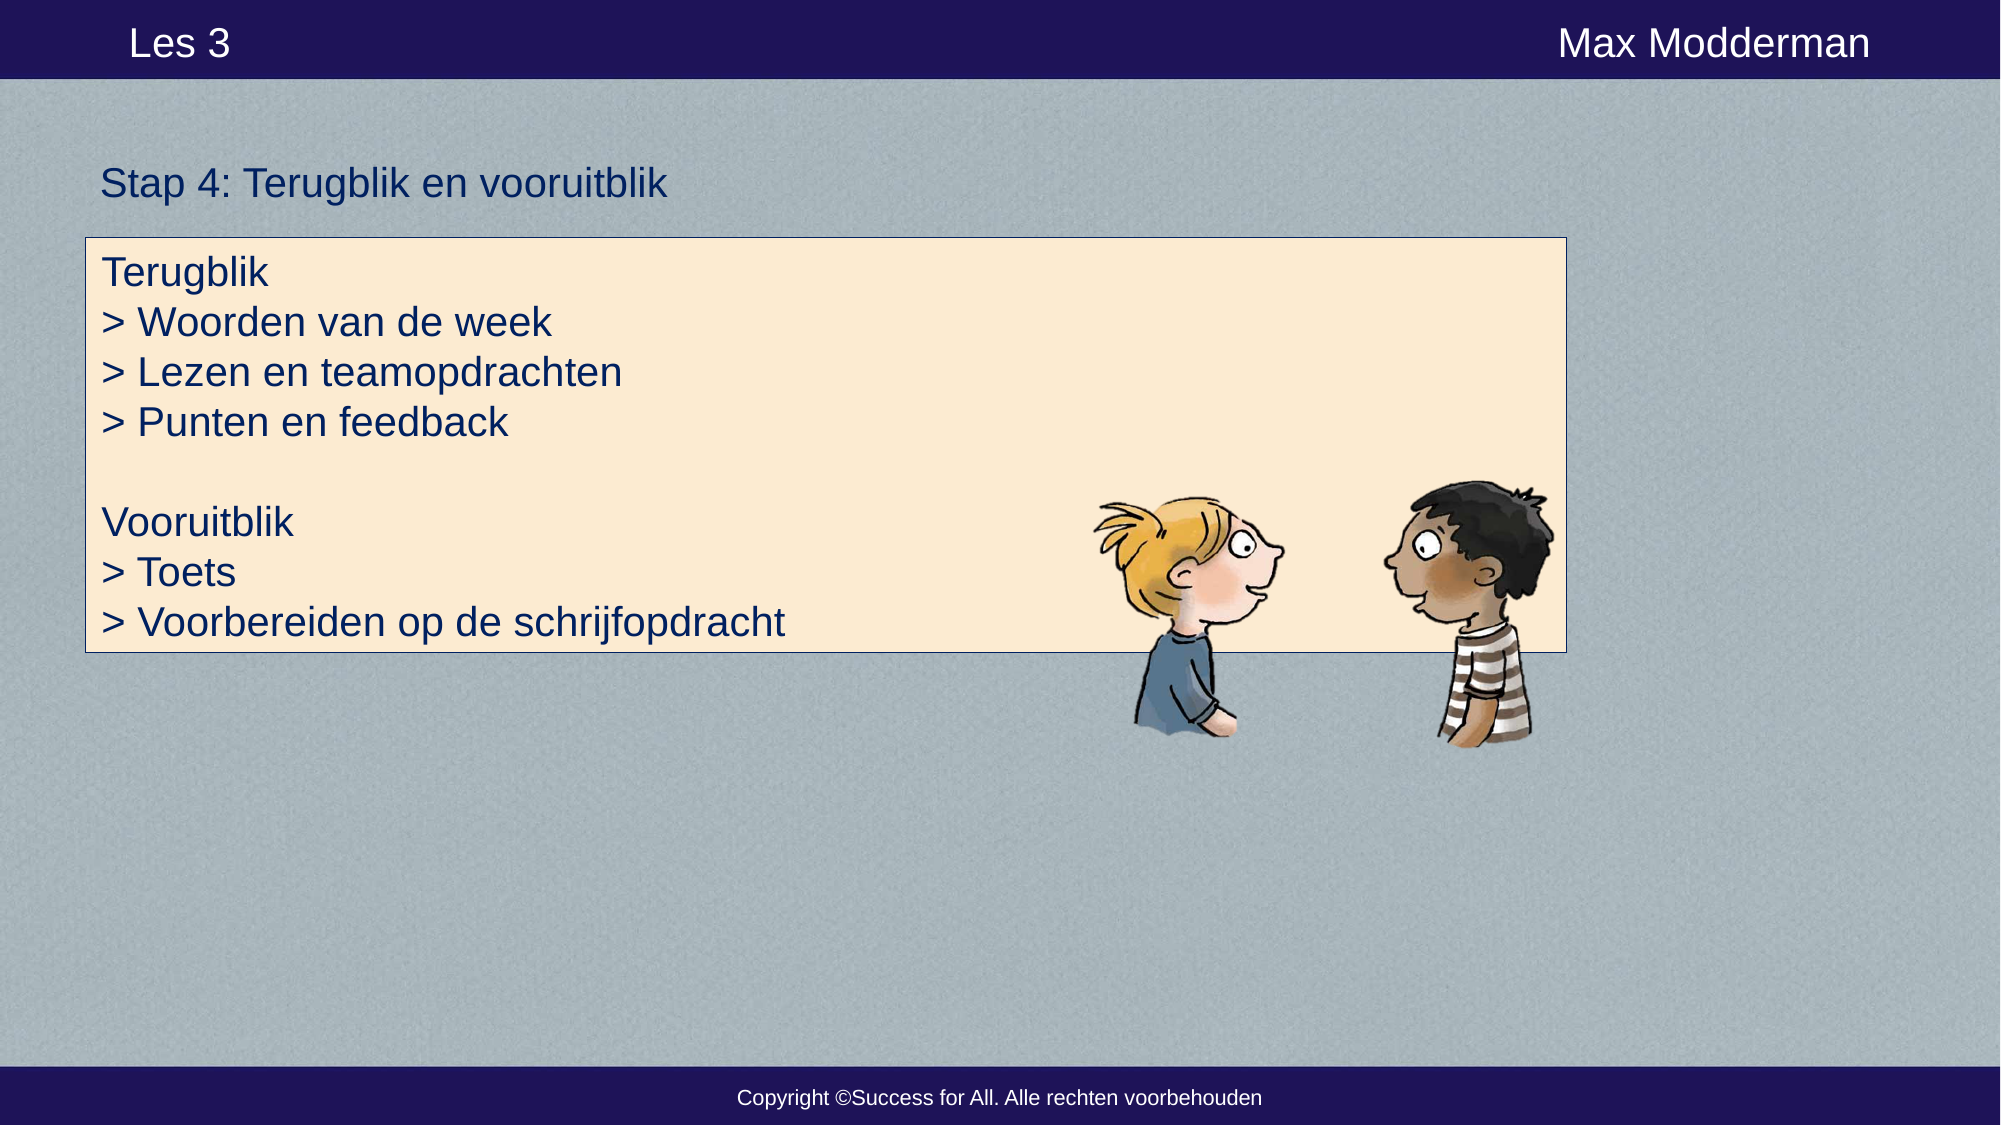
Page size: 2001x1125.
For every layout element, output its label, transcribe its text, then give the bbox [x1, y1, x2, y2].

text_box Les 3 [114, 8, 354, 73]
picture [0, 0, 2001, 1125]
text_box Terugblik > Woorden van de week > Lezen en teamopdrachten > Punten en feedback Vooruitblik > Toets > Voorbereiden op de schrijfopdracht [85, 237, 1567, 653]
text_box Copyright ©Success for All. Alle rechten voorbehouden [0, 1076, 2000, 1125]
text_box Stap 4: Terugblik en vooruitblik [85, 148, 878, 214]
text_box Max Modderman [999, 8, 1886, 123]
